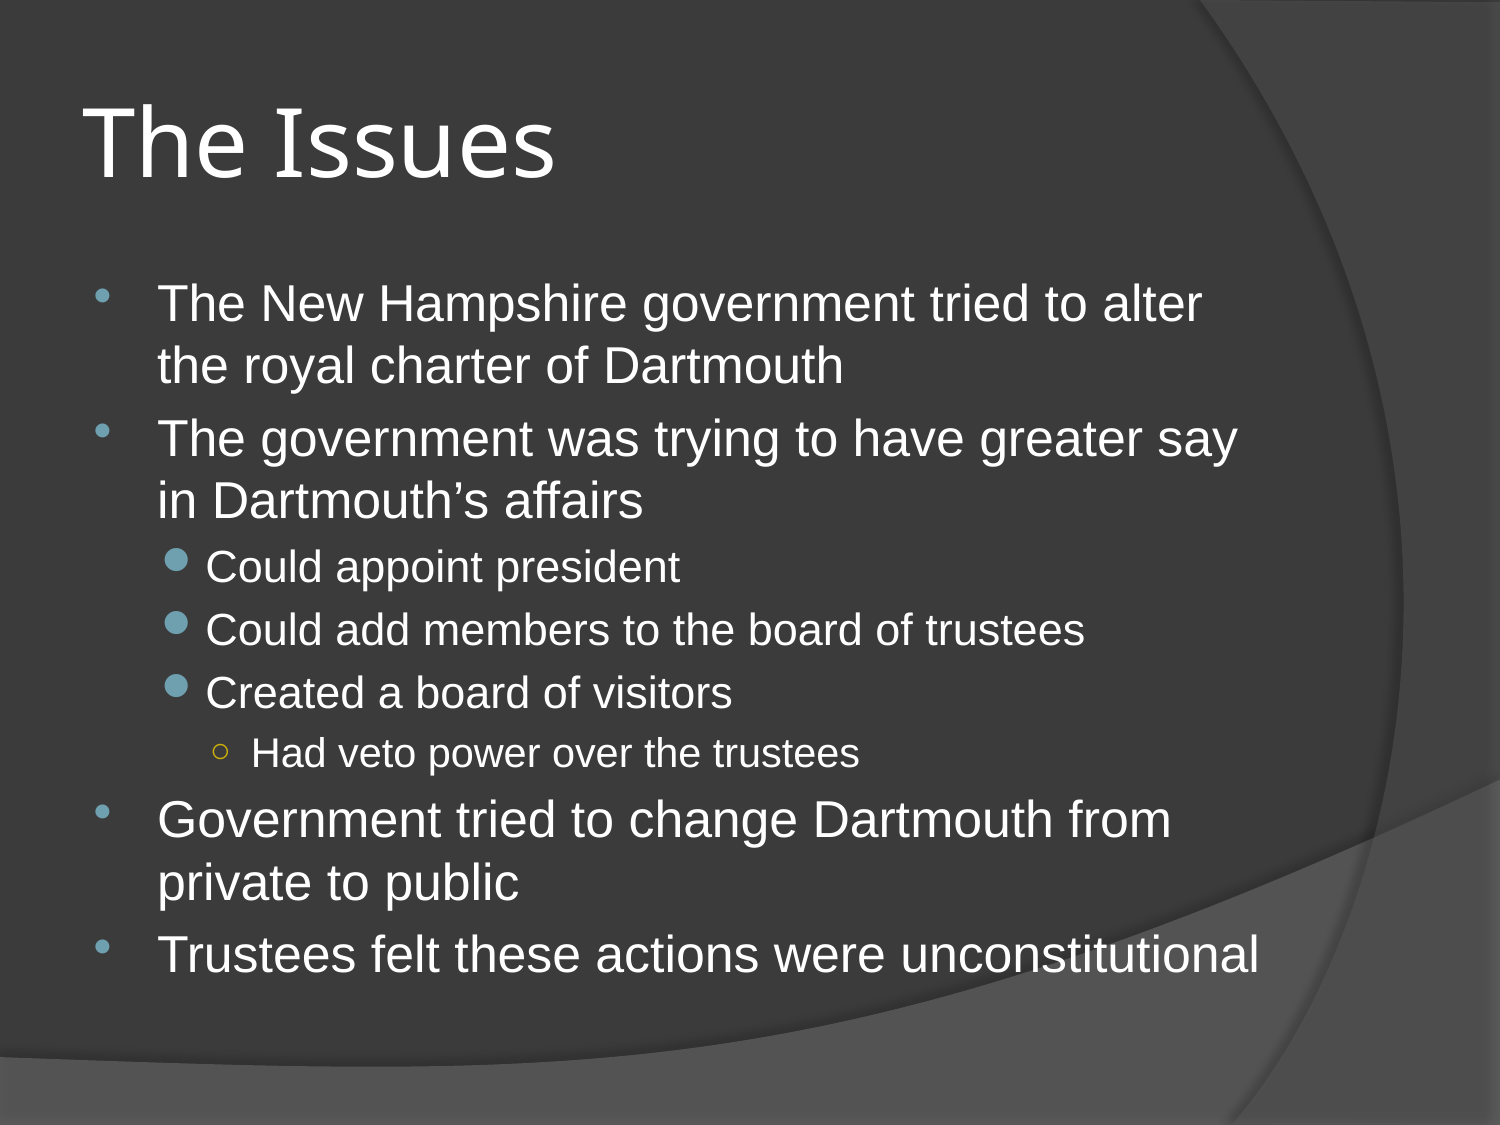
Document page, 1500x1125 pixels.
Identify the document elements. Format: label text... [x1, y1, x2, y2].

list The New Hampshire government tried to alter the royal charter of Dartmouth The government was trying to have greater say in Dartmouth’s affairs Could appoint president Could add members to the board of trustees Created a board of visitors Had veto power over the trustees Government tried to change Dartmouth from private to public Trustees felt these actions were unconstitutional [75, 262, 1300, 1005]
title The Issues [75, 45, 1300, 233]
